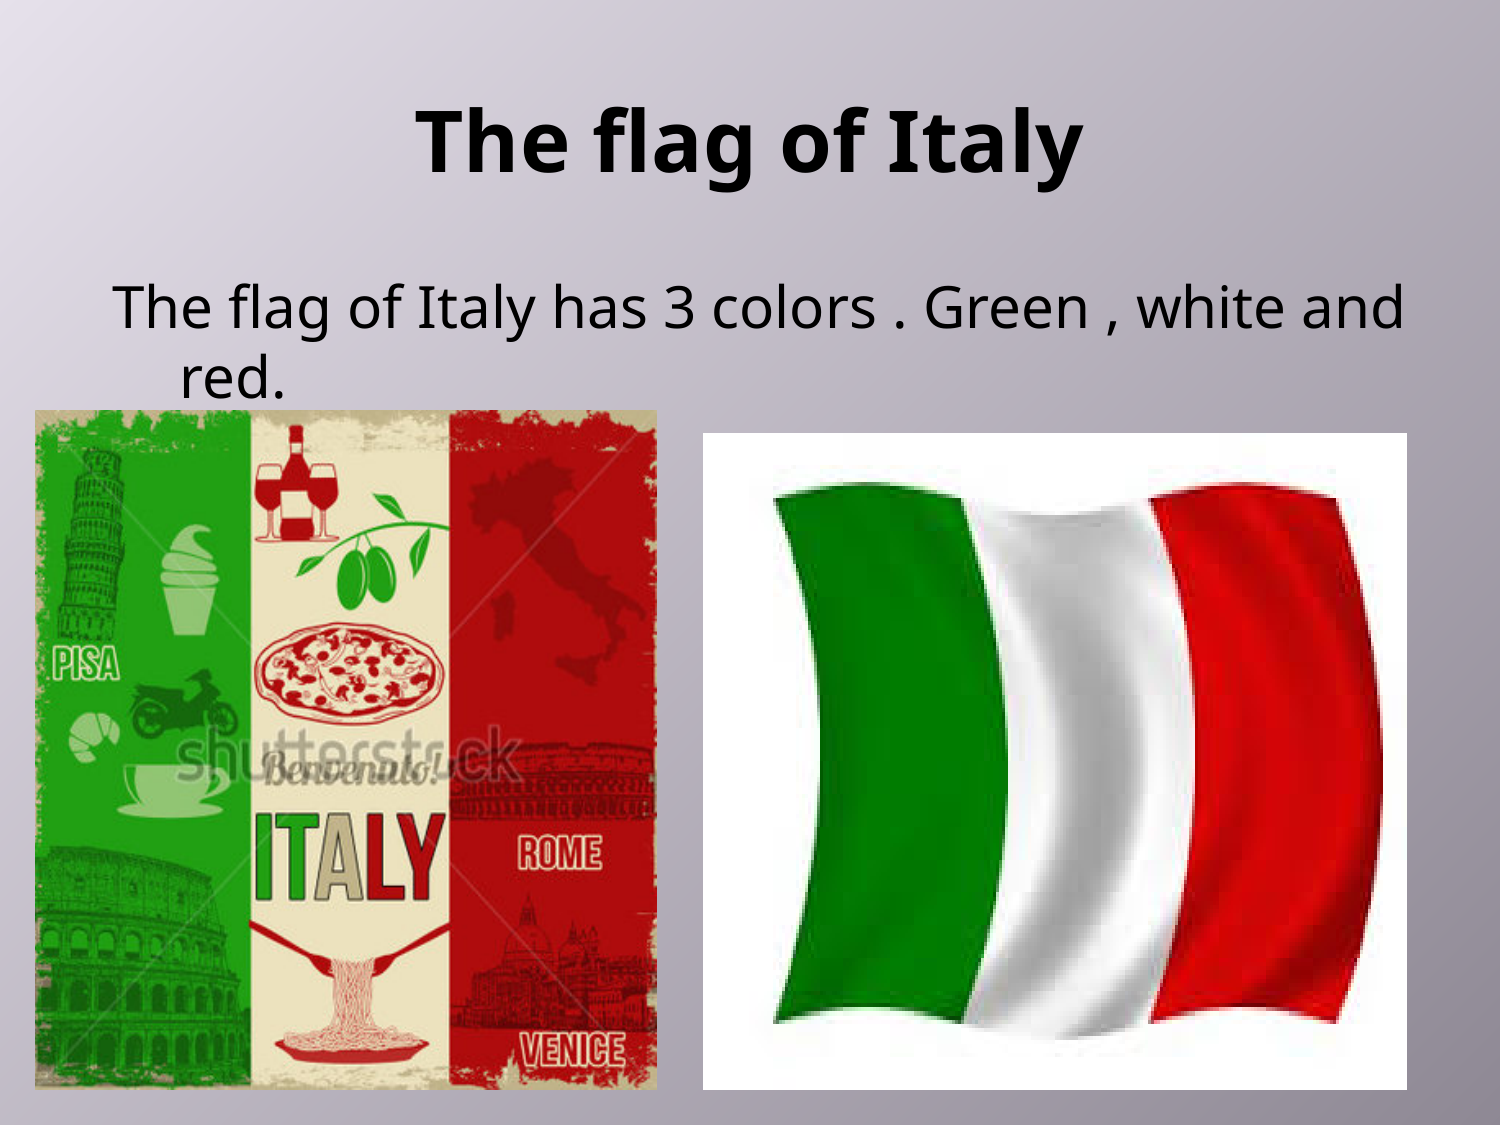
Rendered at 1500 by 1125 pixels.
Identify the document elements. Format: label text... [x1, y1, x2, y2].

list The flag of Italy has 3 colors . Green , white and red. [75, 262, 1425, 1035]
title The flag of Italy [75, 45, 1425, 233]
picture [34, 409, 657, 1091]
picture [702, 433, 1407, 1091]
